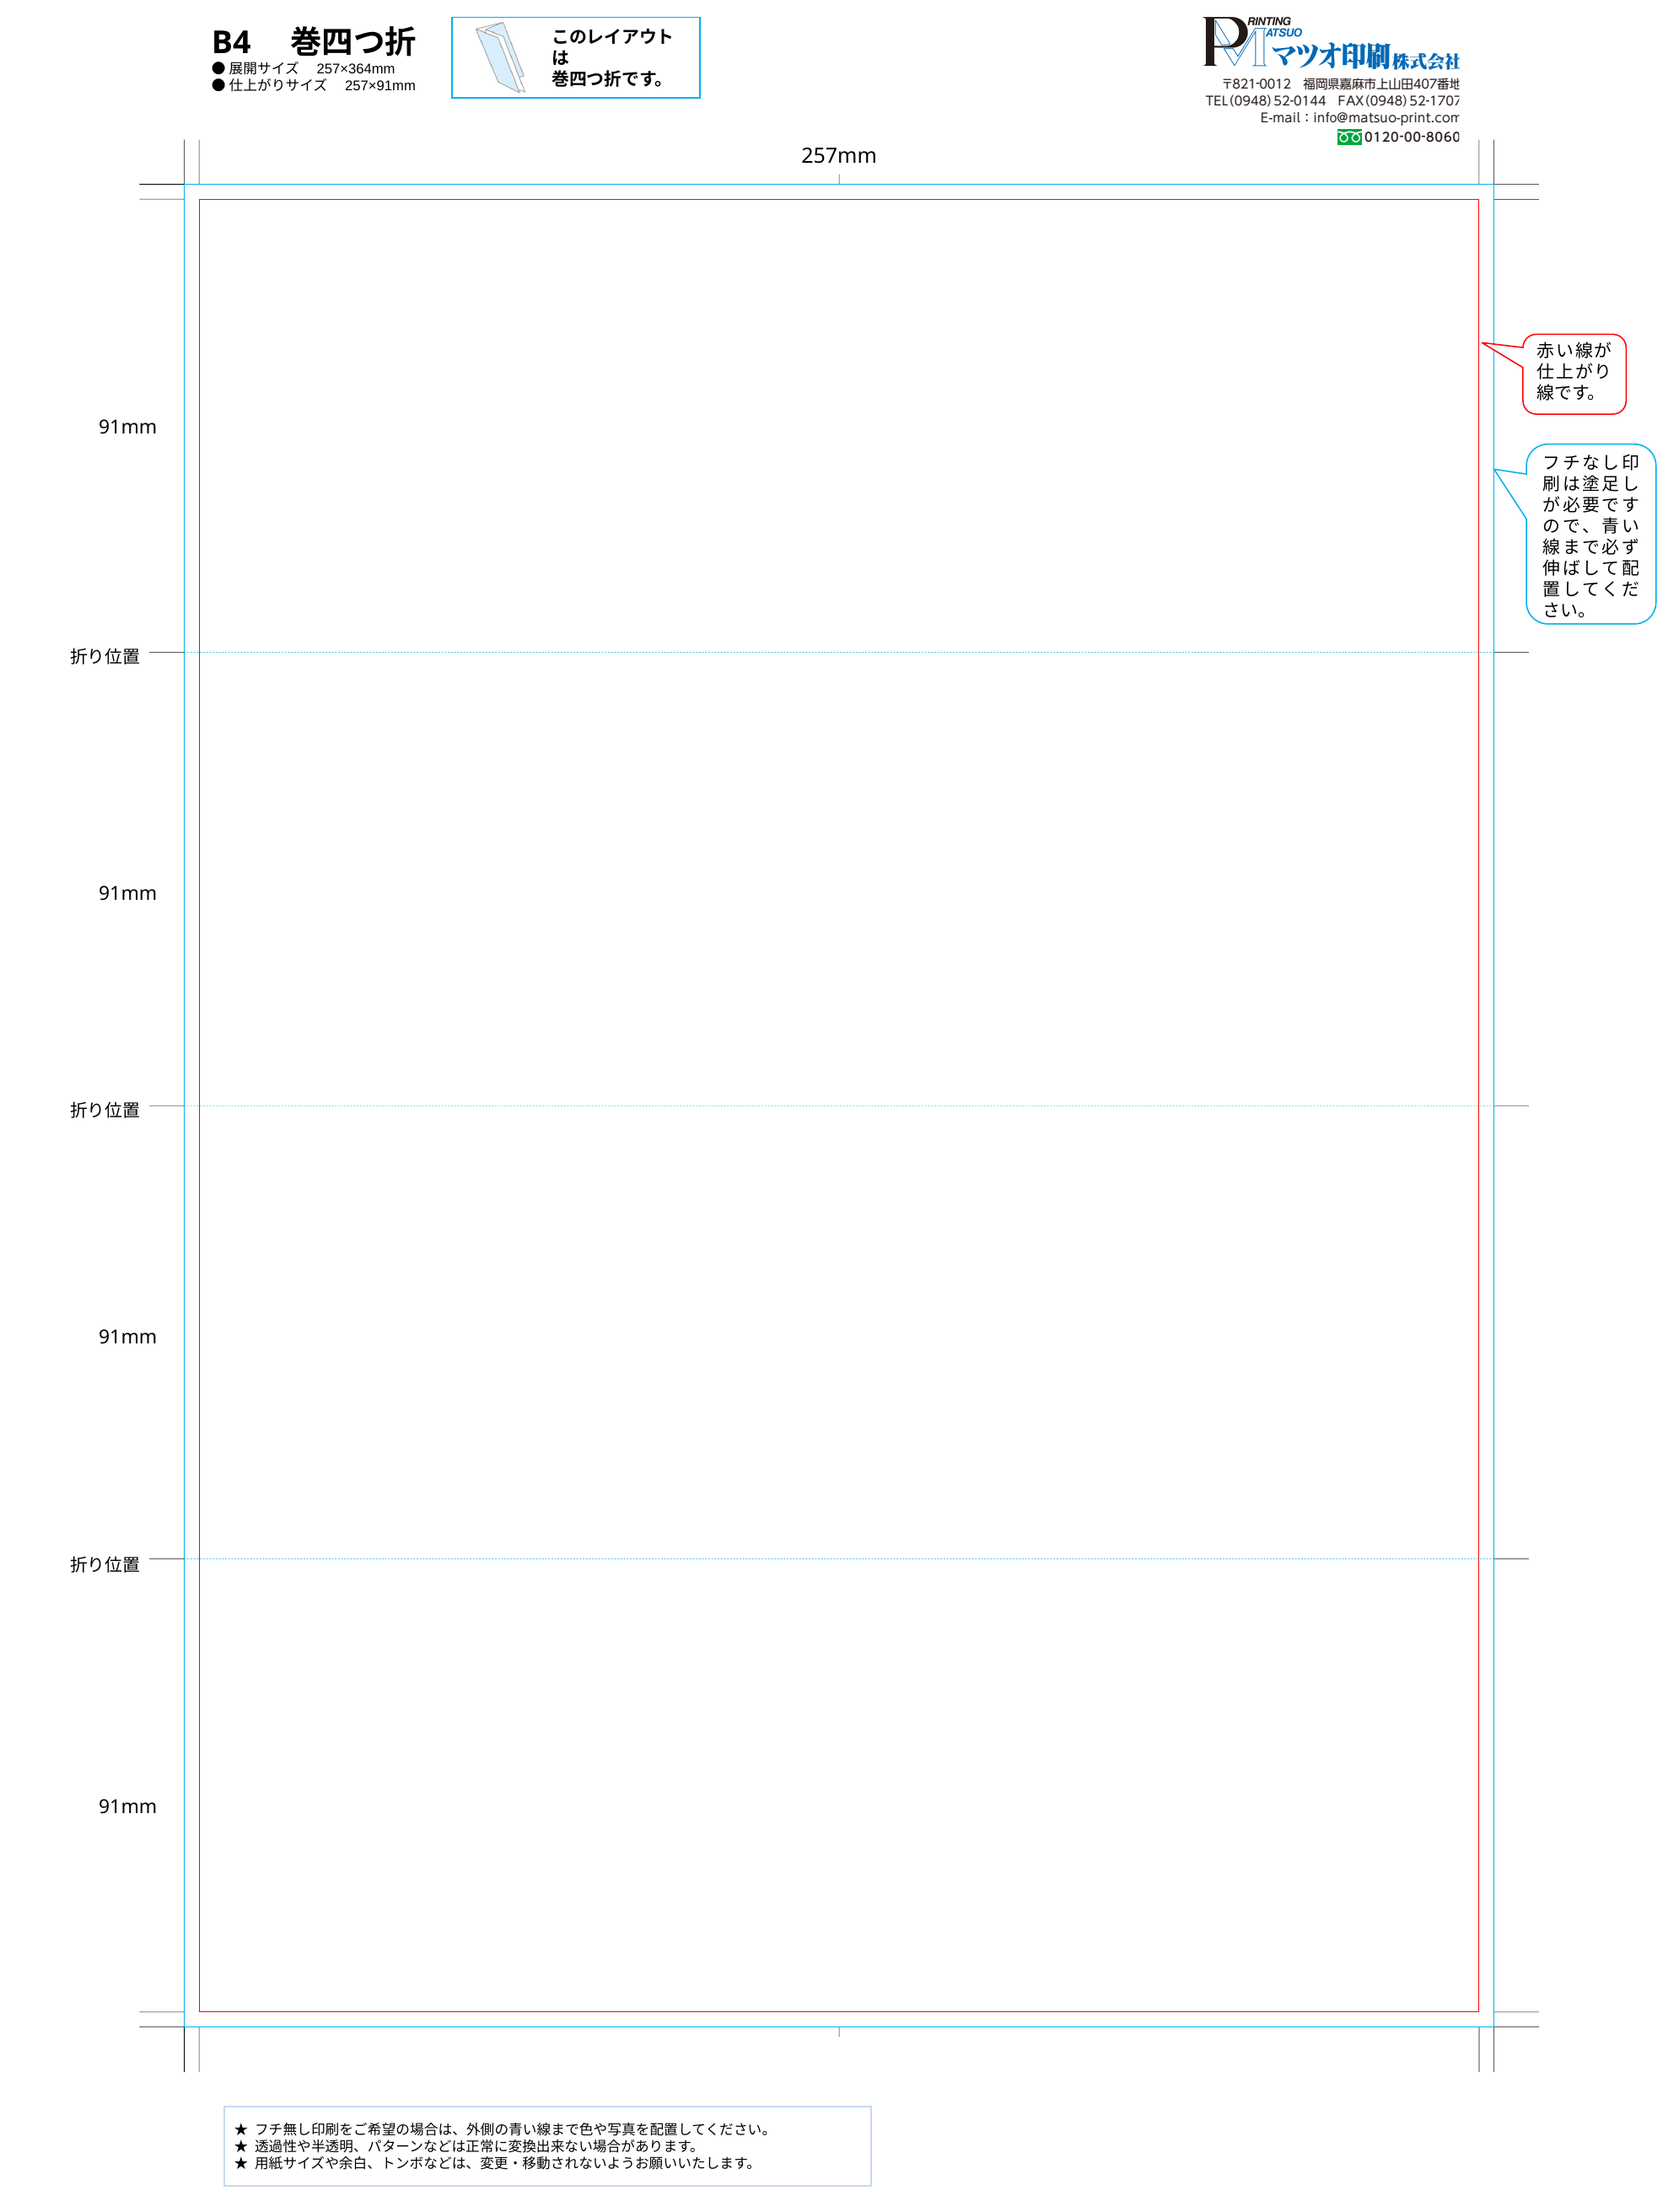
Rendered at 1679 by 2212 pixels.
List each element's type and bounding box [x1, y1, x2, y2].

picture [471, 20, 532, 94]
